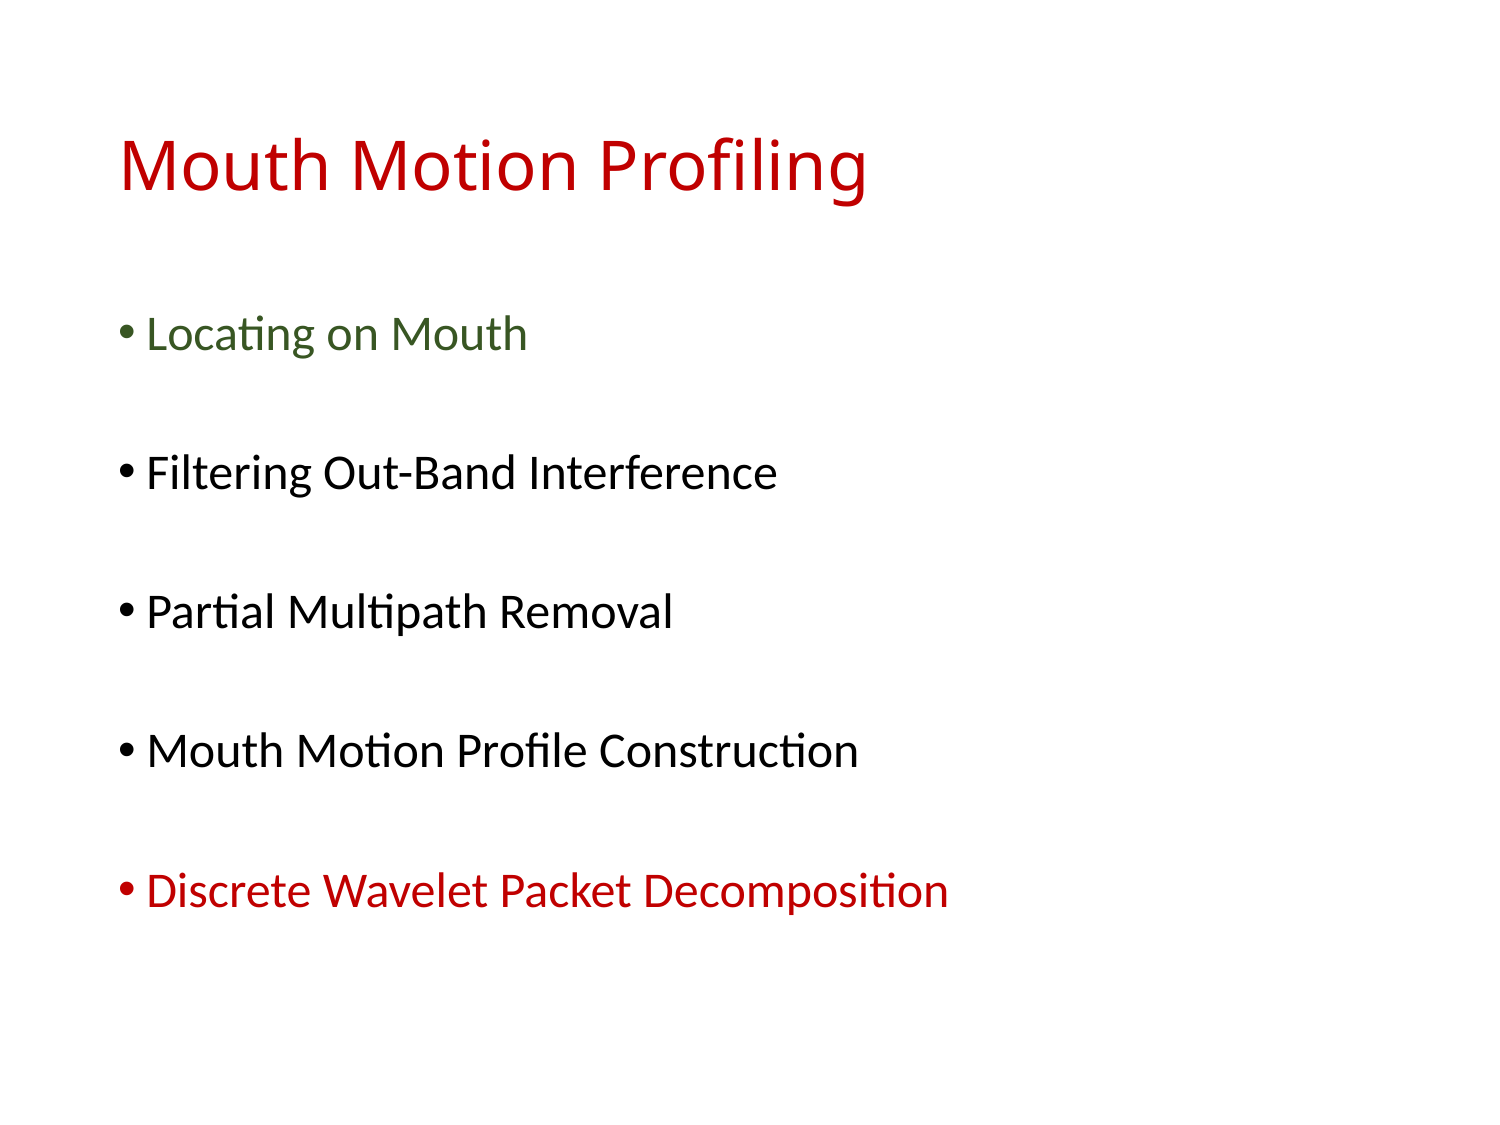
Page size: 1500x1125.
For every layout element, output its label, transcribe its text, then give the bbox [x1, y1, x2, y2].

title Mouth Motion Profiling [103, 59, 1397, 278]
list Locating on Mouth Filtering Out-Band Interference Partial Multipath Removal Mouth Motion Profile Construction Discrete Wavelet Packet Decomposition [103, 299, 1397, 1014]
